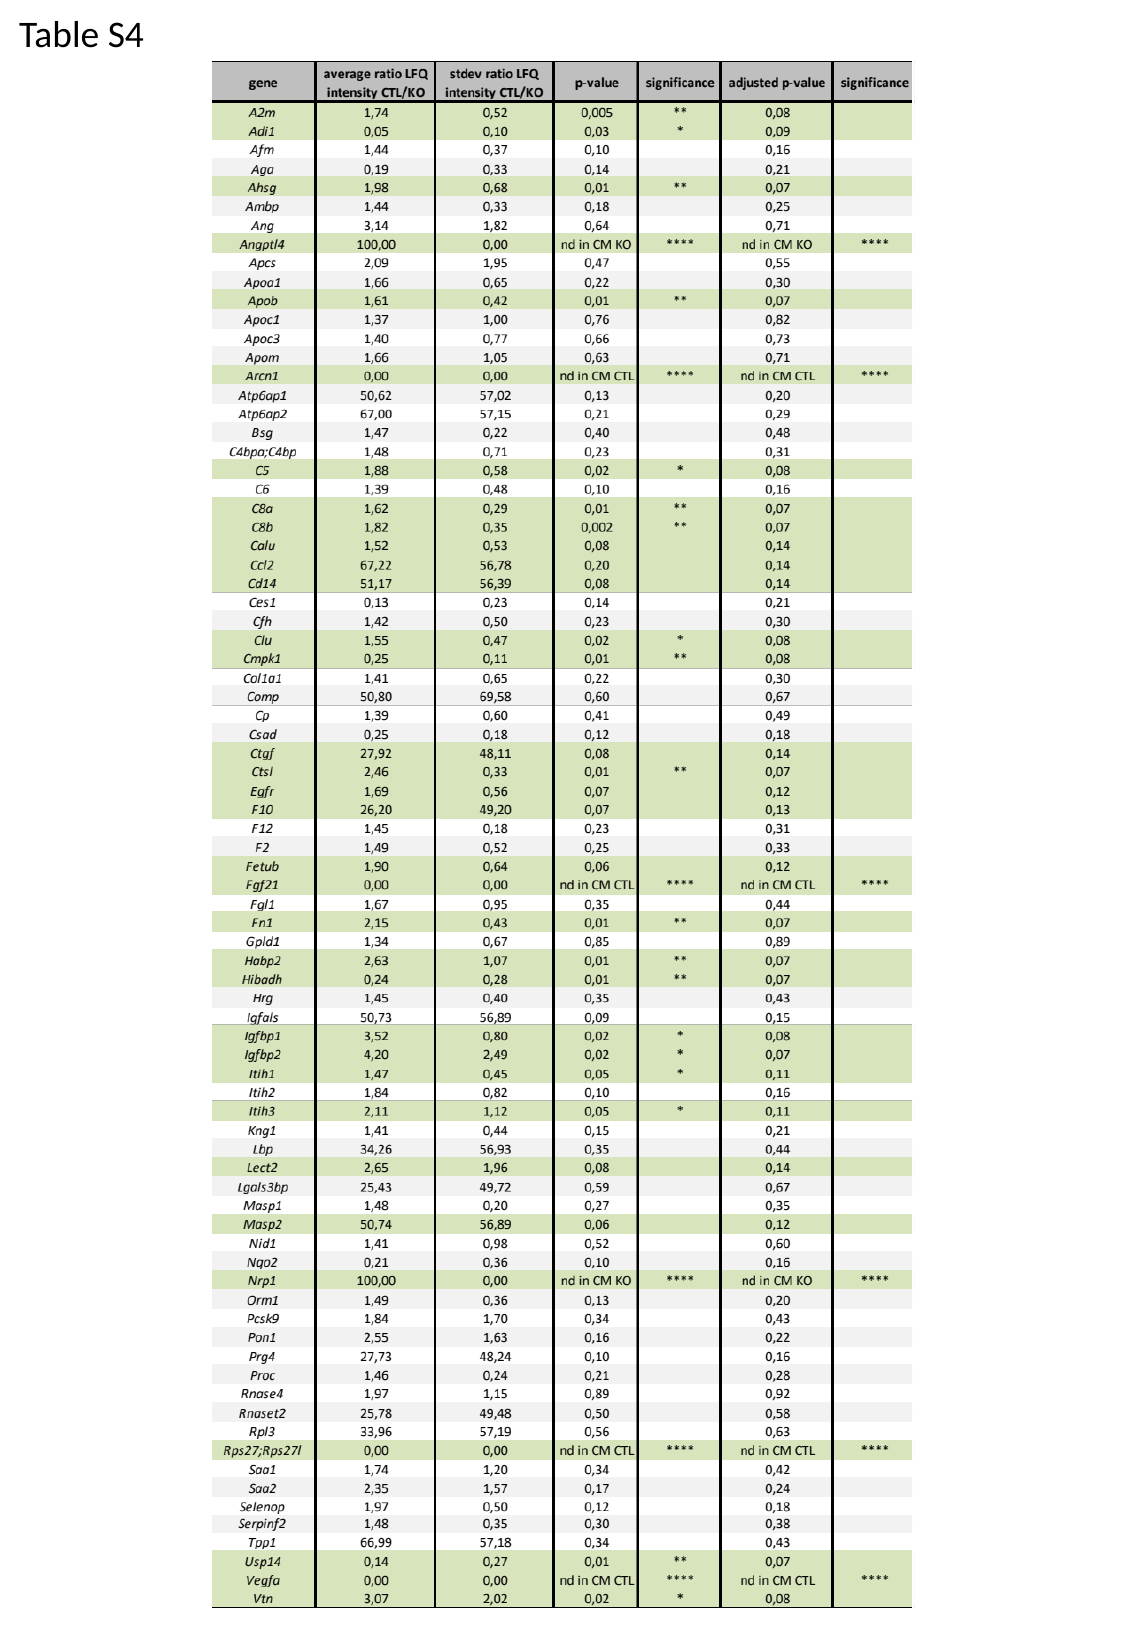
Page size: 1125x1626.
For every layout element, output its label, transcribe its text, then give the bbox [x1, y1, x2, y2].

text_box Table S4 [4, 3, 160, 63]
picture [211, 61, 912, 1608]
